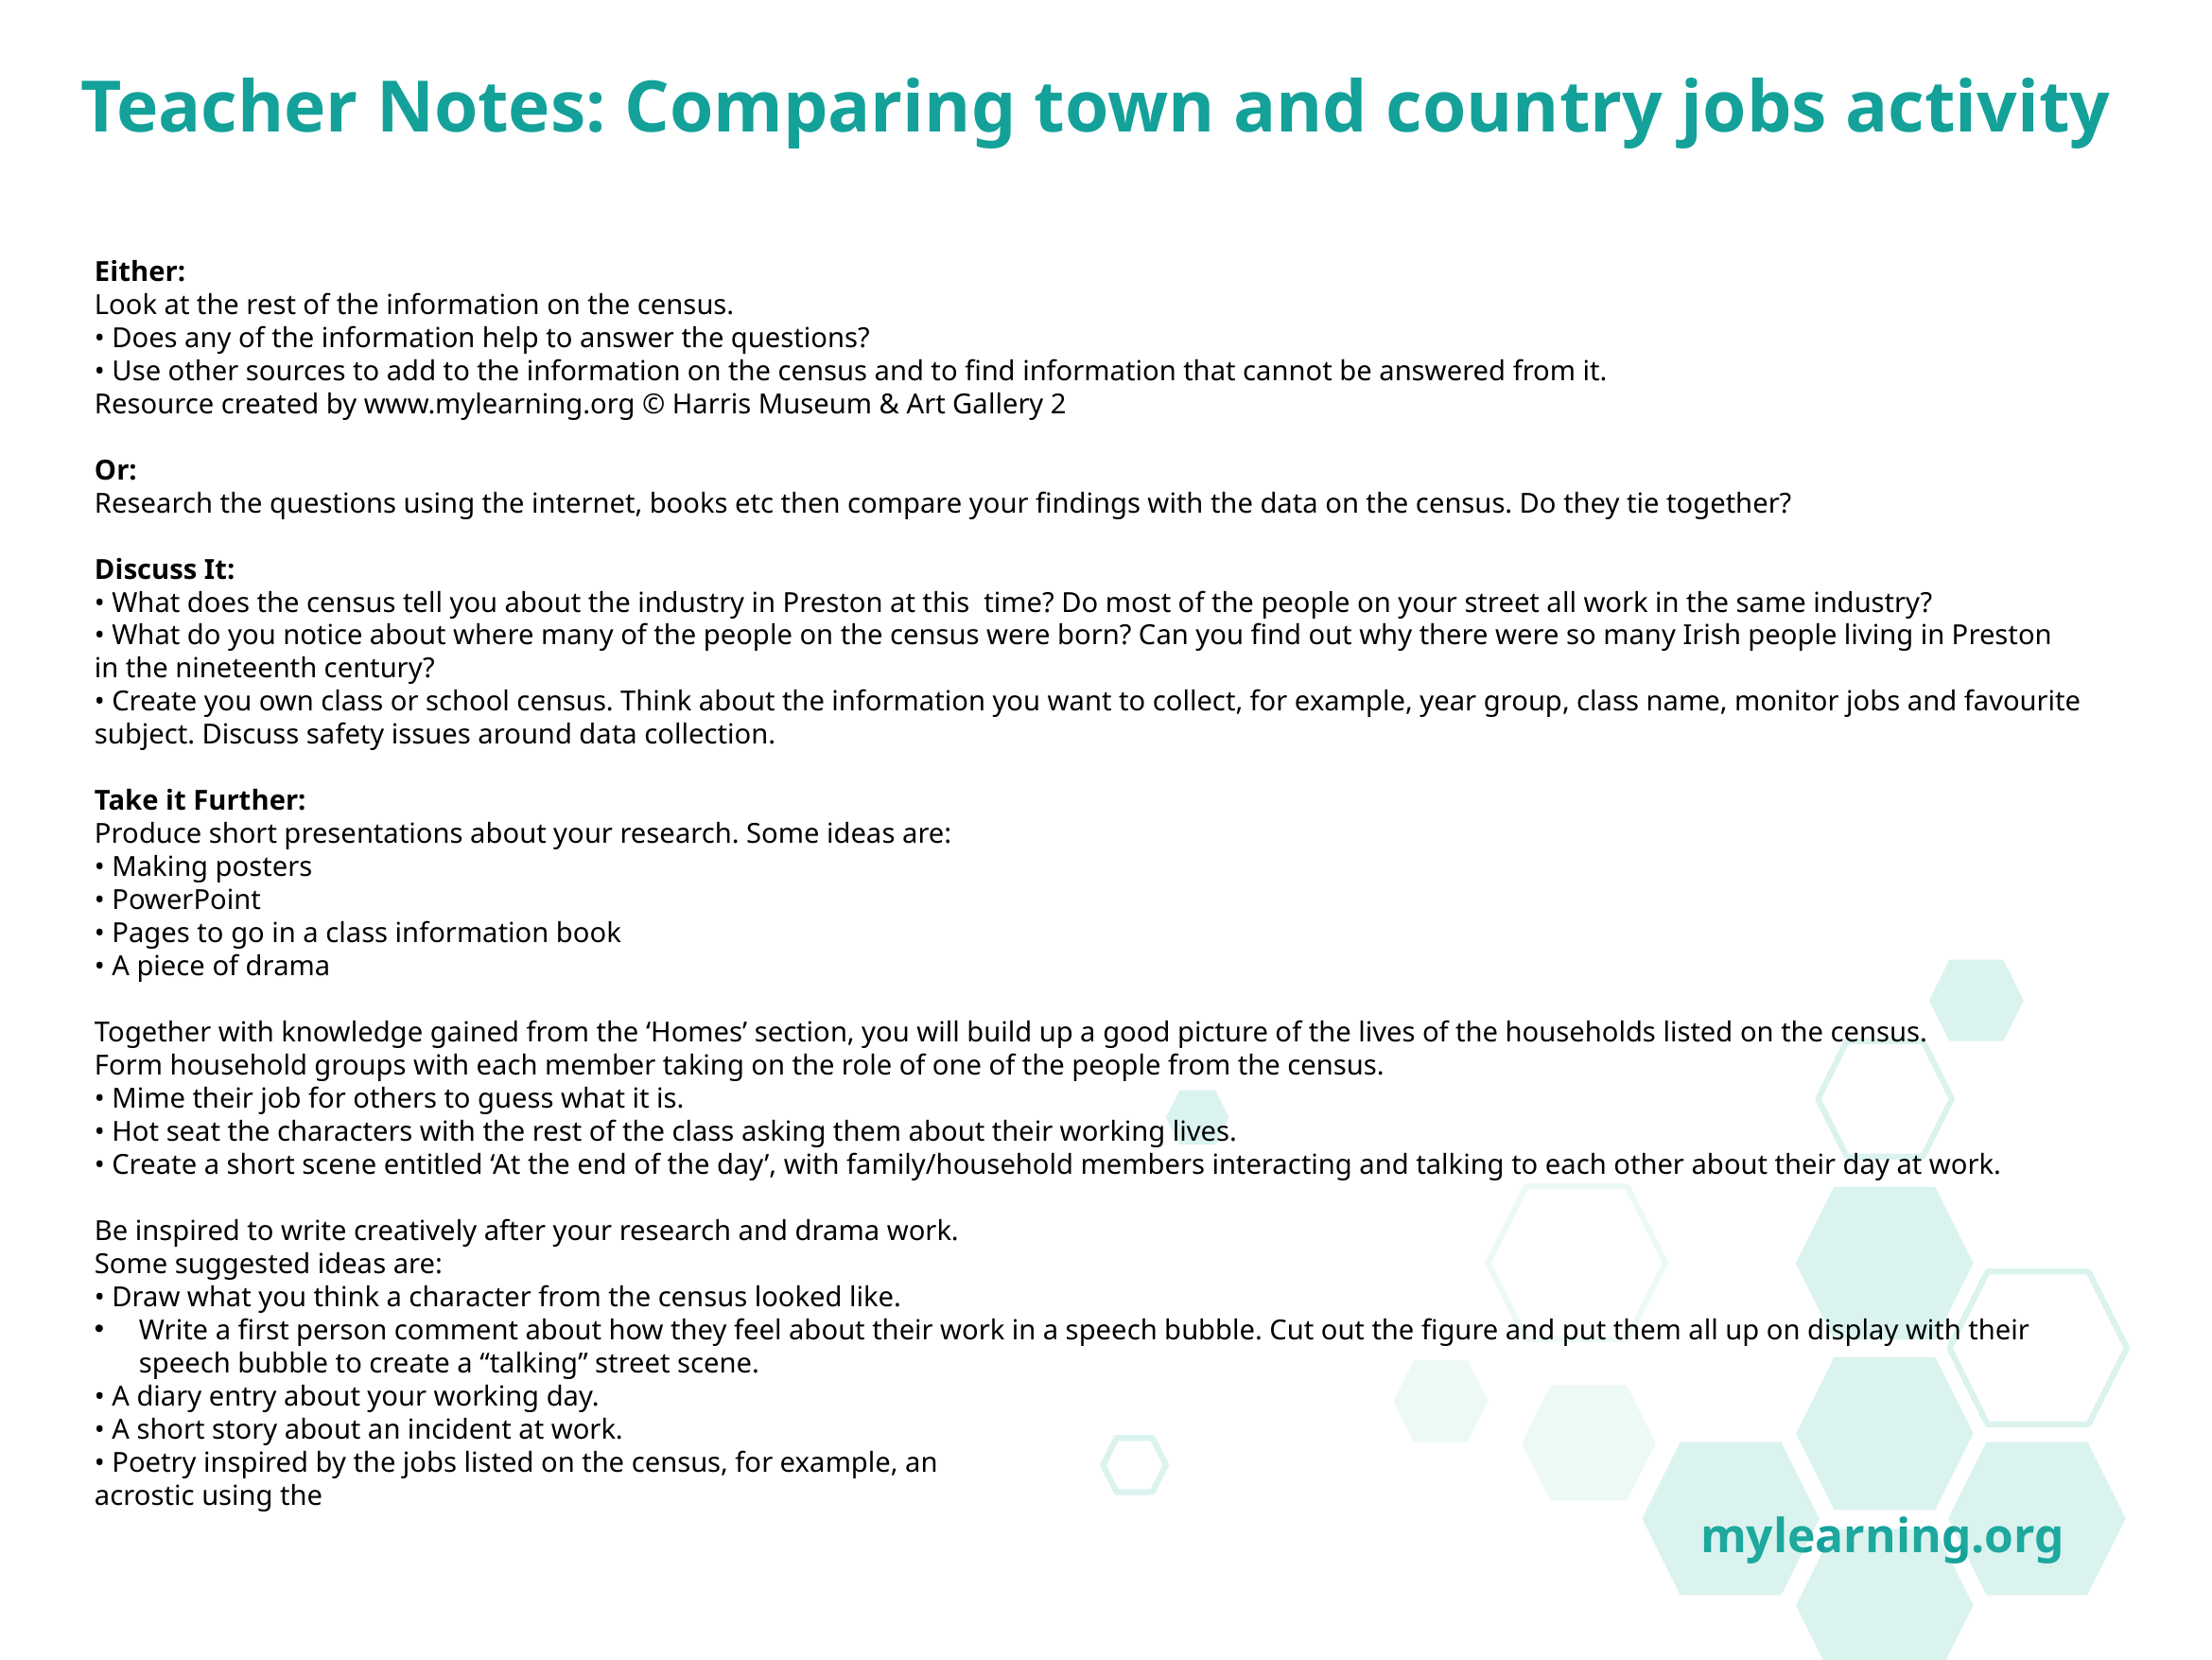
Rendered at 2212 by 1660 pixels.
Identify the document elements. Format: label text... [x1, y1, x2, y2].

text_box Teacher Notes: Comparing town and country jobs activity [80, 61, 2165, 147]
text_box Either: Look at the rest of the information on the census. • Does any of the information help to answer the questions? • Use other sources to add to the information on the census and to find information that cannot be answered from it. Resource created by www.mylearning.org © Harris Museum & Art Gallery 2 Or: Research the questions using the internet, books etc then compare your findings with the data on the census. Do they tie together? Discuss It: • What does the census tell you about the industry in Preston at this time? Do most of the people on your street all work in the same industry? • What do you notice about where many of the people on the census were born? Can you find out why there were so many Irish people living in Preston in the nineteenth century? • Create you own class or school census. Think about the information you want to collect, for example, year group, class name, monitor jobs and favourite subject. Discuss safety issues around data collection. Take it Further: Produce short presentations about your research. Some ideas are: • Making posters • PowerPoint • Pages to go in a class information book • A piece of drama Together with knowledge gained from the ‘Homes’ section, you will build up a good picture of the lives of the households listed on the census. Form household groups with each member taking on the role of one of the people from the census. • Mime their job for others to guess what it is. • Hot seat the characters with the rest of the class asking them about their working lives. • Create a short scene entitled ‘At the end of the day’, with family/household members interacting and talking to each other about their day at work. Be inspired to write creatively after your research and drama work. Some suggested ideas are: • Draw what you think a character from the census looked like. Write a first person comment about how they feel about their work in a speech bubble. Cut out the figure and put them all up on display with their speech bubble to create a “talking” street scene. • A diary entry about your working day. • A short story about an incident at work. • Poetry inspired by the jobs listed on the census, for example, an acrostic using the [80, 246, 2099, 1518]
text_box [1103, 959, 2128, 1660]
